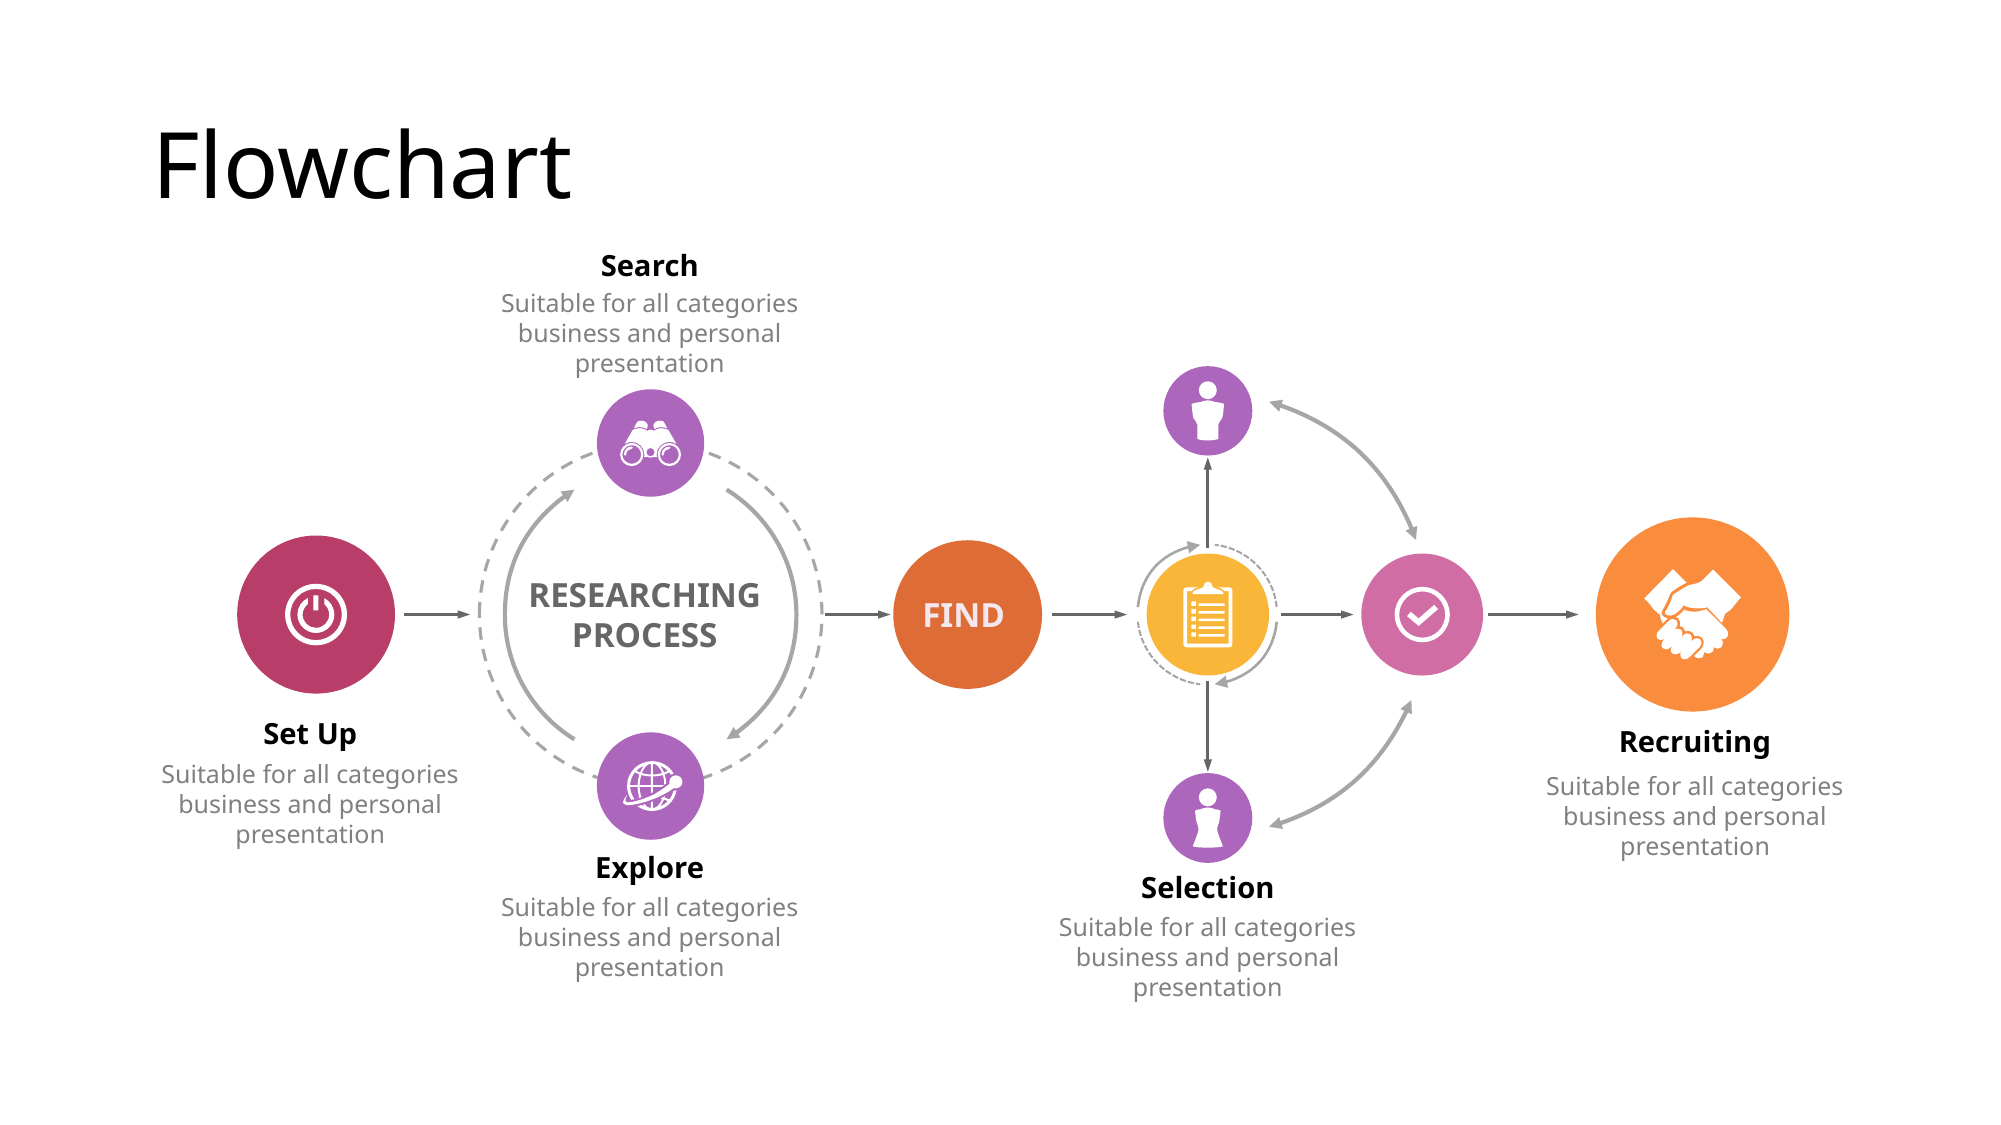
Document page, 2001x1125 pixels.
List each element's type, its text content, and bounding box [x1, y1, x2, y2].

text_box [1416, 553, 1484, 676]
text_box [1163, 366, 1253, 456]
text_box Suitable for all categories business and personal presentation [484, 280, 815, 385]
text_box [1201, 582, 1207, 595]
text_box Suitable for all categories business and personal presentation [1530, 763, 1861, 868]
text_box FIND [910, 588, 1017, 641]
text_box [285, 583, 348, 646]
text_box [596, 732, 705, 840]
text_box Suitable for all categories business and personal presentation [1042, 904, 1373, 1009]
text_box [1416, 586, 1450, 643]
text_box Explore [583, 843, 716, 884]
text_box [479, 451, 822, 778]
text_box [1201, 648, 1207, 676]
text_box [623, 761, 683, 811]
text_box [1137, 544, 1201, 685]
text_box [1191, 381, 1225, 441]
text_box [596, 389, 705, 497]
text_box [1201, 553, 1207, 587]
text_box [1208, 581, 1214, 595]
text_box [1163, 773, 1253, 863]
text_box Search [589, 241, 711, 280]
text_box [1595, 517, 1790, 712]
text_box [1208, 648, 1214, 676]
title Flowchart [137, 59, 1863, 278]
text_box [1201, 595, 1207, 603]
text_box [1214, 544, 1269, 685]
text_box RESEARCHING PROCESS [516, 568, 773, 661]
text_box Suitable for all categories business and personal presentation [145, 751, 476, 856]
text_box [1269, 401, 1416, 827]
text_box Recruiting [1607, 717, 1784, 763]
text_box [237, 535, 396, 694]
text_box [1208, 553, 1214, 587]
text_box [1208, 595, 1214, 603]
text_box [620, 420, 682, 467]
text_box [1192, 788, 1223, 848]
text_box Set Up [251, 709, 370, 751]
text_box Suitable for all categories business and personal presentation [484, 884, 815, 989]
text_box [893, 540, 1043, 689]
text_box Selection [1129, 863, 1287, 904]
text_box [1644, 569, 1742, 660]
